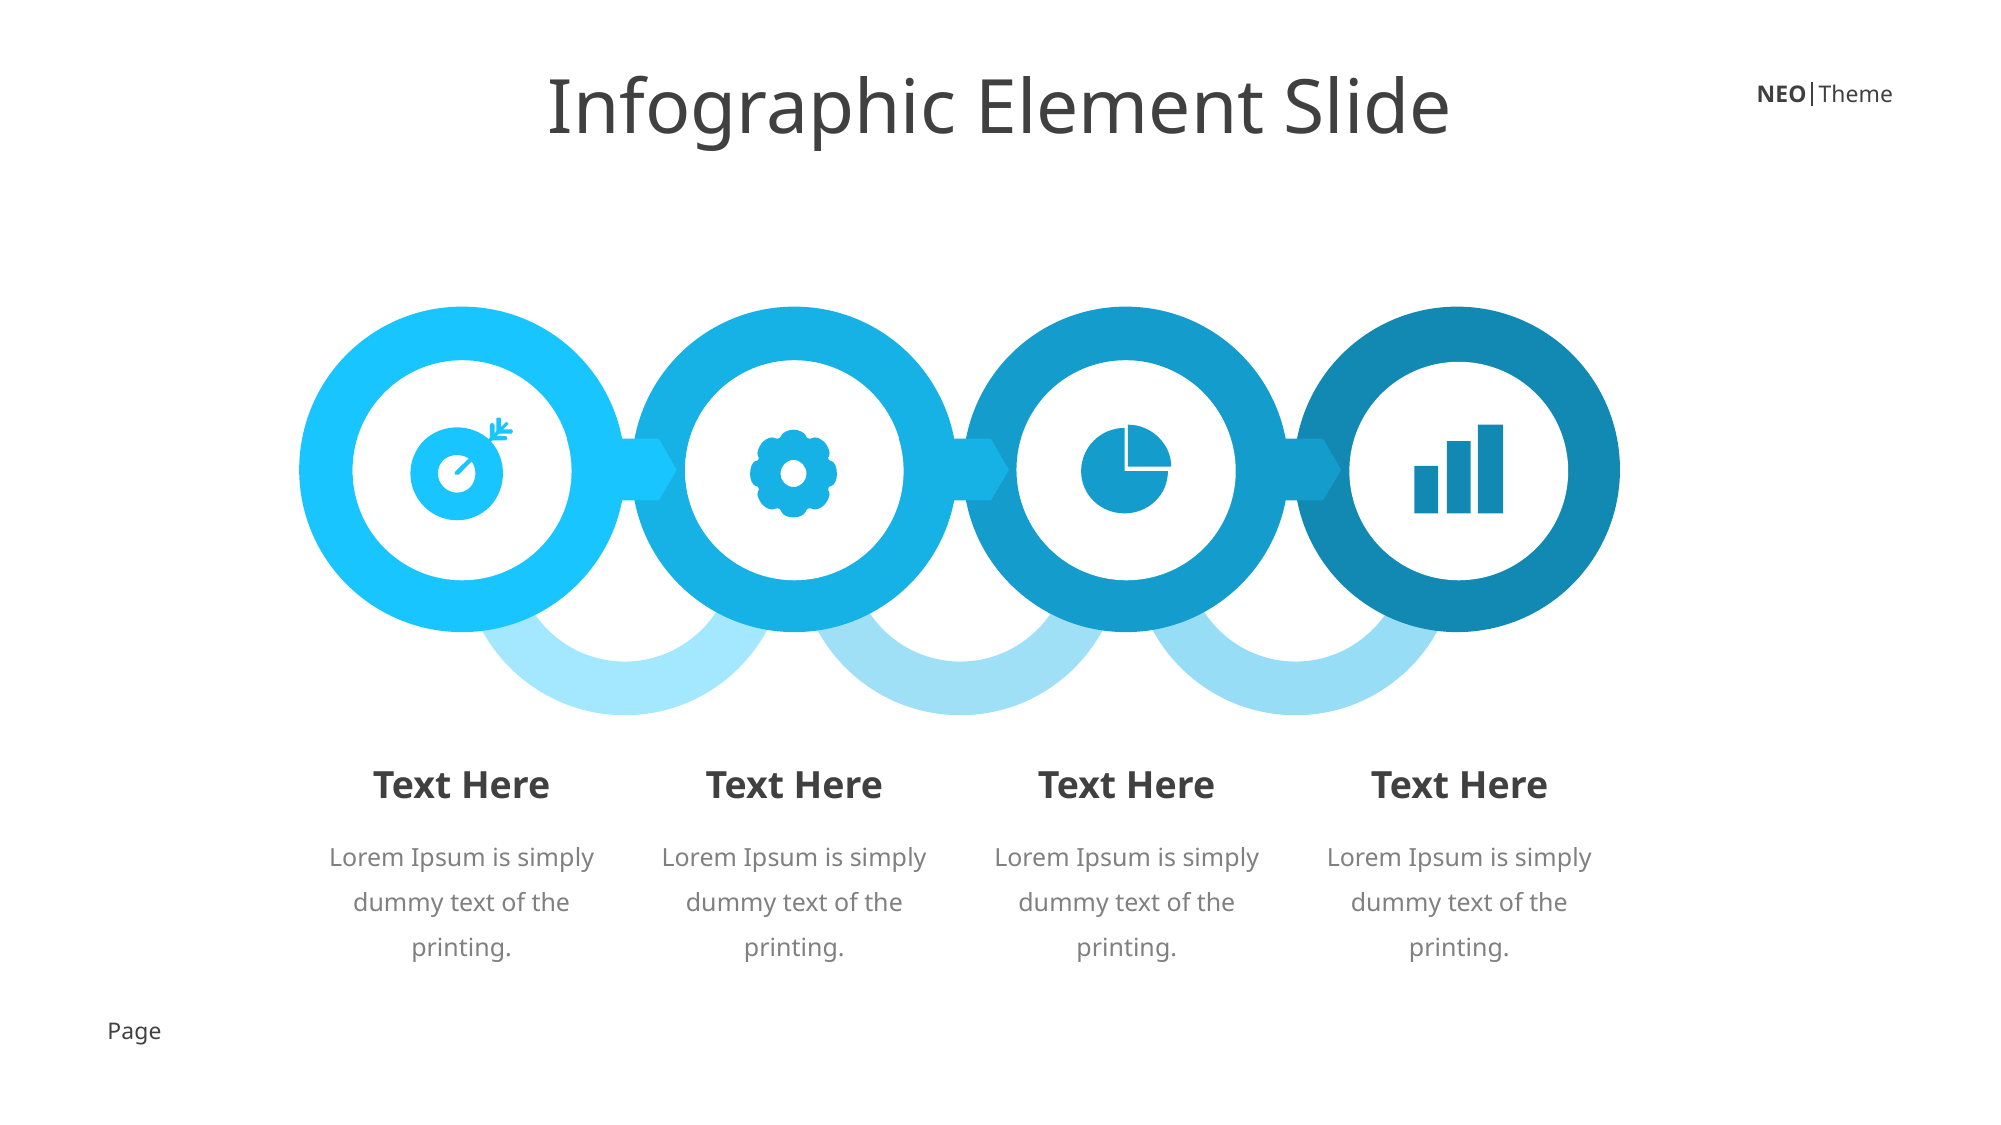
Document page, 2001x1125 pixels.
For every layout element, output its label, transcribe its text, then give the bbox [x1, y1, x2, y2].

text_box Lorem Ipsum is simply dummy text of the printing. [982, 819, 1272, 969]
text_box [1009, 306, 1342, 633]
text_box Lorem Ipsum is simply dummy text of the printing. [317, 819, 607, 969]
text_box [1081, 424, 1172, 514]
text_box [299, 306, 677, 633]
text_box Text Here [1023, 753, 1231, 814]
text_box [483, 633, 766, 716]
text_box Lorem Ipsum is simply dummy text of the printing. [1314, 819, 1605, 969]
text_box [1342, 306, 1620, 633]
text_box Text Here [1355, 753, 1564, 814]
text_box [1414, 424, 1504, 514]
text_box Text Here [358, 753, 566, 814]
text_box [405, 417, 513, 525]
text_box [677, 306, 1009, 633]
text_box Infographic Element Slide [532, 51, 1468, 156]
text_box Lorem Ipsum is simply dummy text of the printing. [649, 819, 939, 969]
text_box [1154, 633, 1437, 716]
text_box Text Here [690, 753, 899, 814]
text_box [819, 633, 1102, 716]
